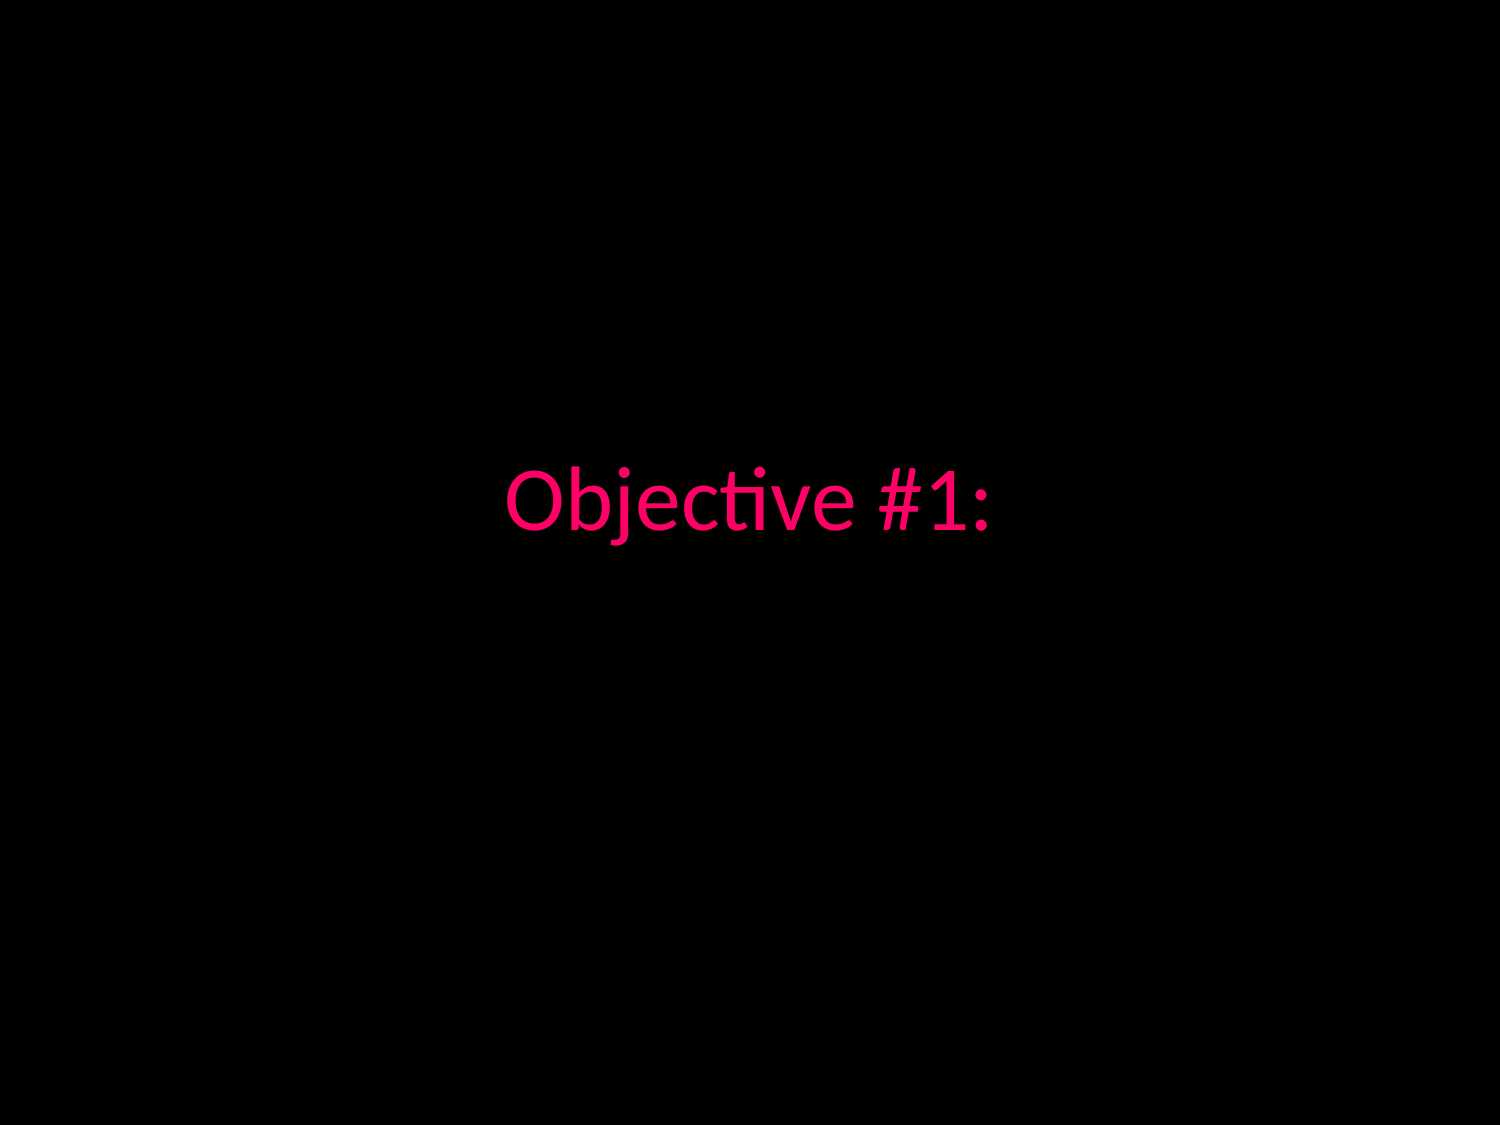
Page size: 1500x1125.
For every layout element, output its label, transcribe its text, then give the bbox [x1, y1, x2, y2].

title Objective #1: [75, 399, 1425, 588]
